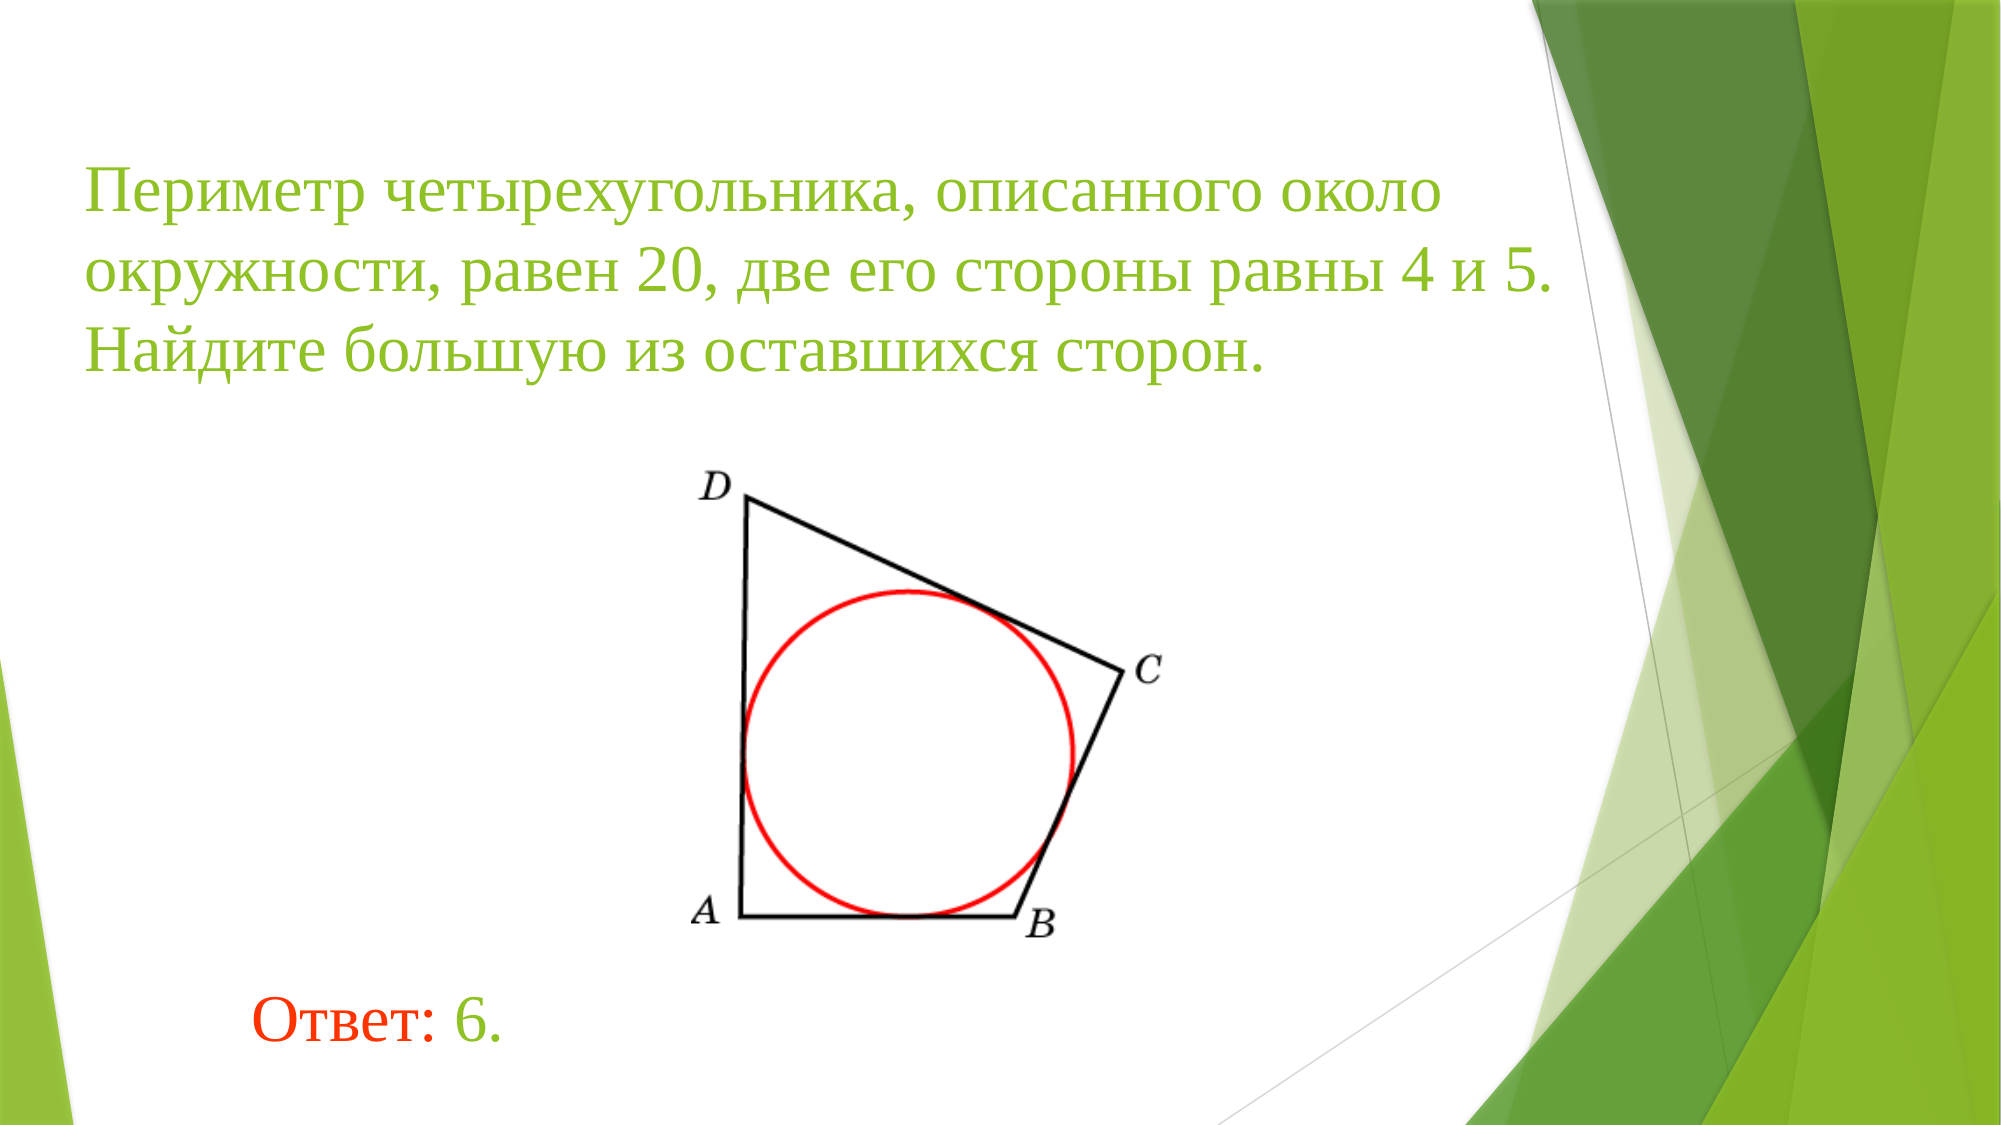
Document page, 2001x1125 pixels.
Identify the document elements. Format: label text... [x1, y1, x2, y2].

picture [690, 461, 1165, 949]
text_box Периметр четырехугольника, описанного около окружности, равен 20, две его стороны равны 4 и 5. Найдите большую из оставшихся сторон. [70, 137, 1725, 393]
text_box Ответ: 6. [236, 967, 800, 1063]
